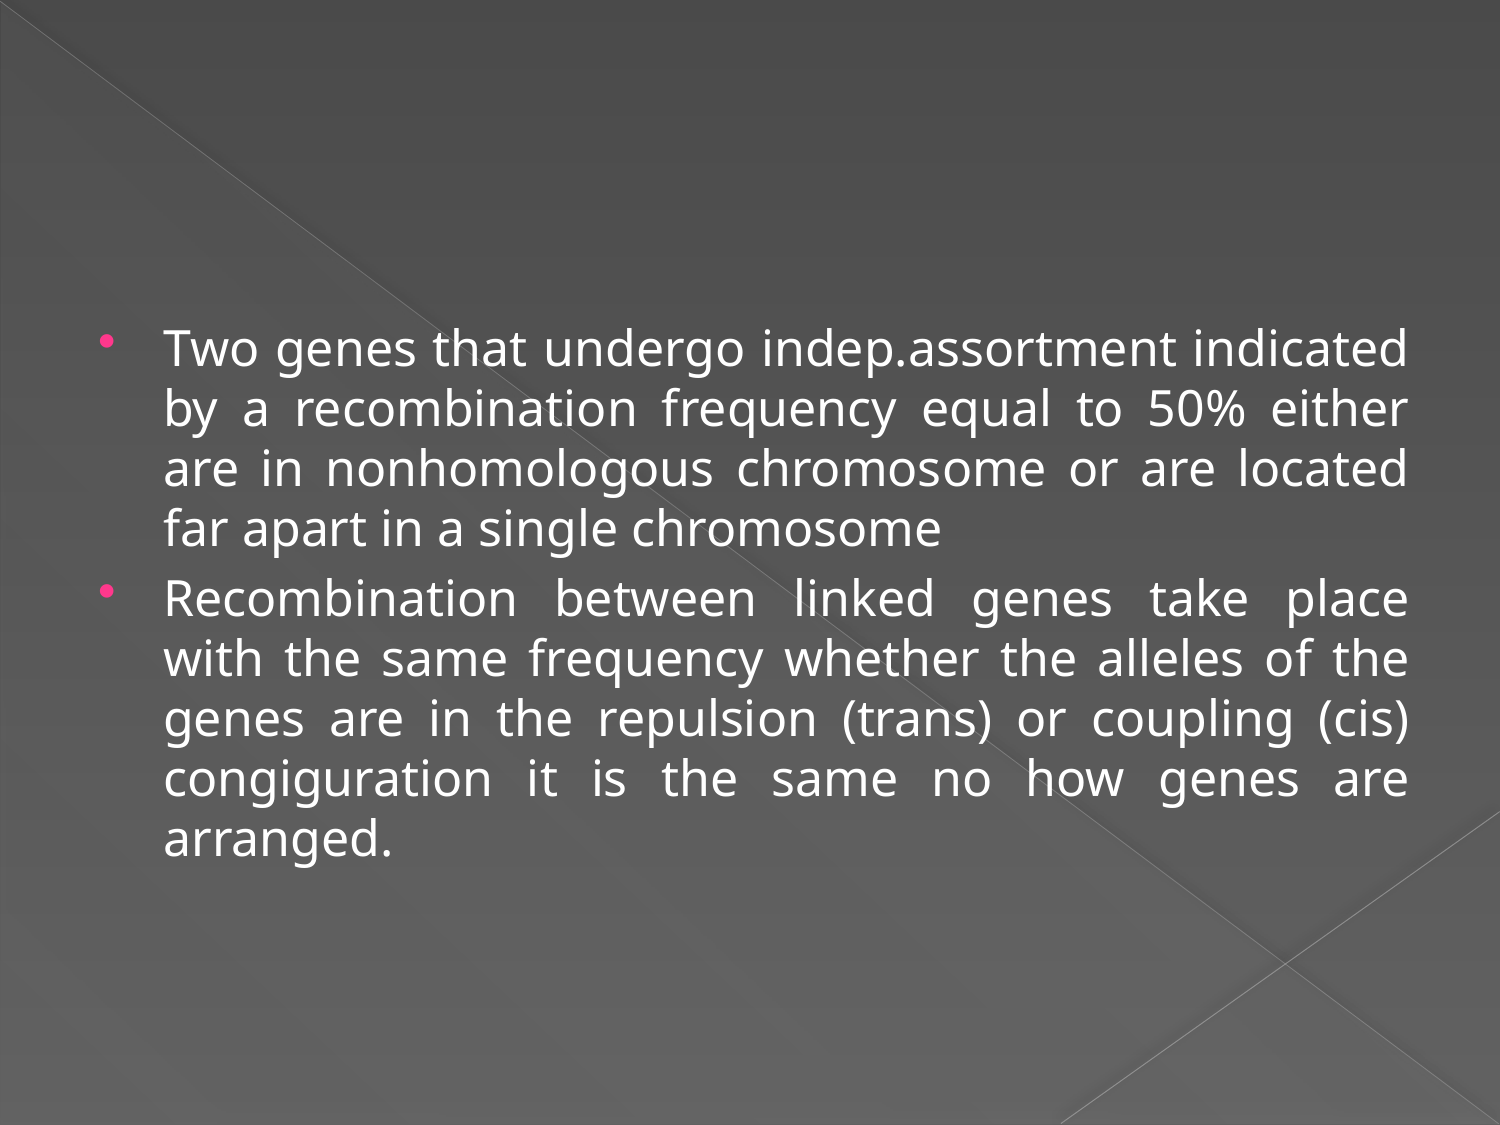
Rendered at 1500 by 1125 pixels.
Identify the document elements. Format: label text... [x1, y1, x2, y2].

list Two genes that undergo indep.assortment indicated by a recombination frequency equal to 50% either are in nonhomologous chromosome or are located far apart in a single chromosome Recombination between linked genes take place with the same frequency whether the alleles of the genes are in the repulsion (trans) or coupling (cis) congiguration it is the same no how genes are arranged. [75, 308, 1425, 1059]
